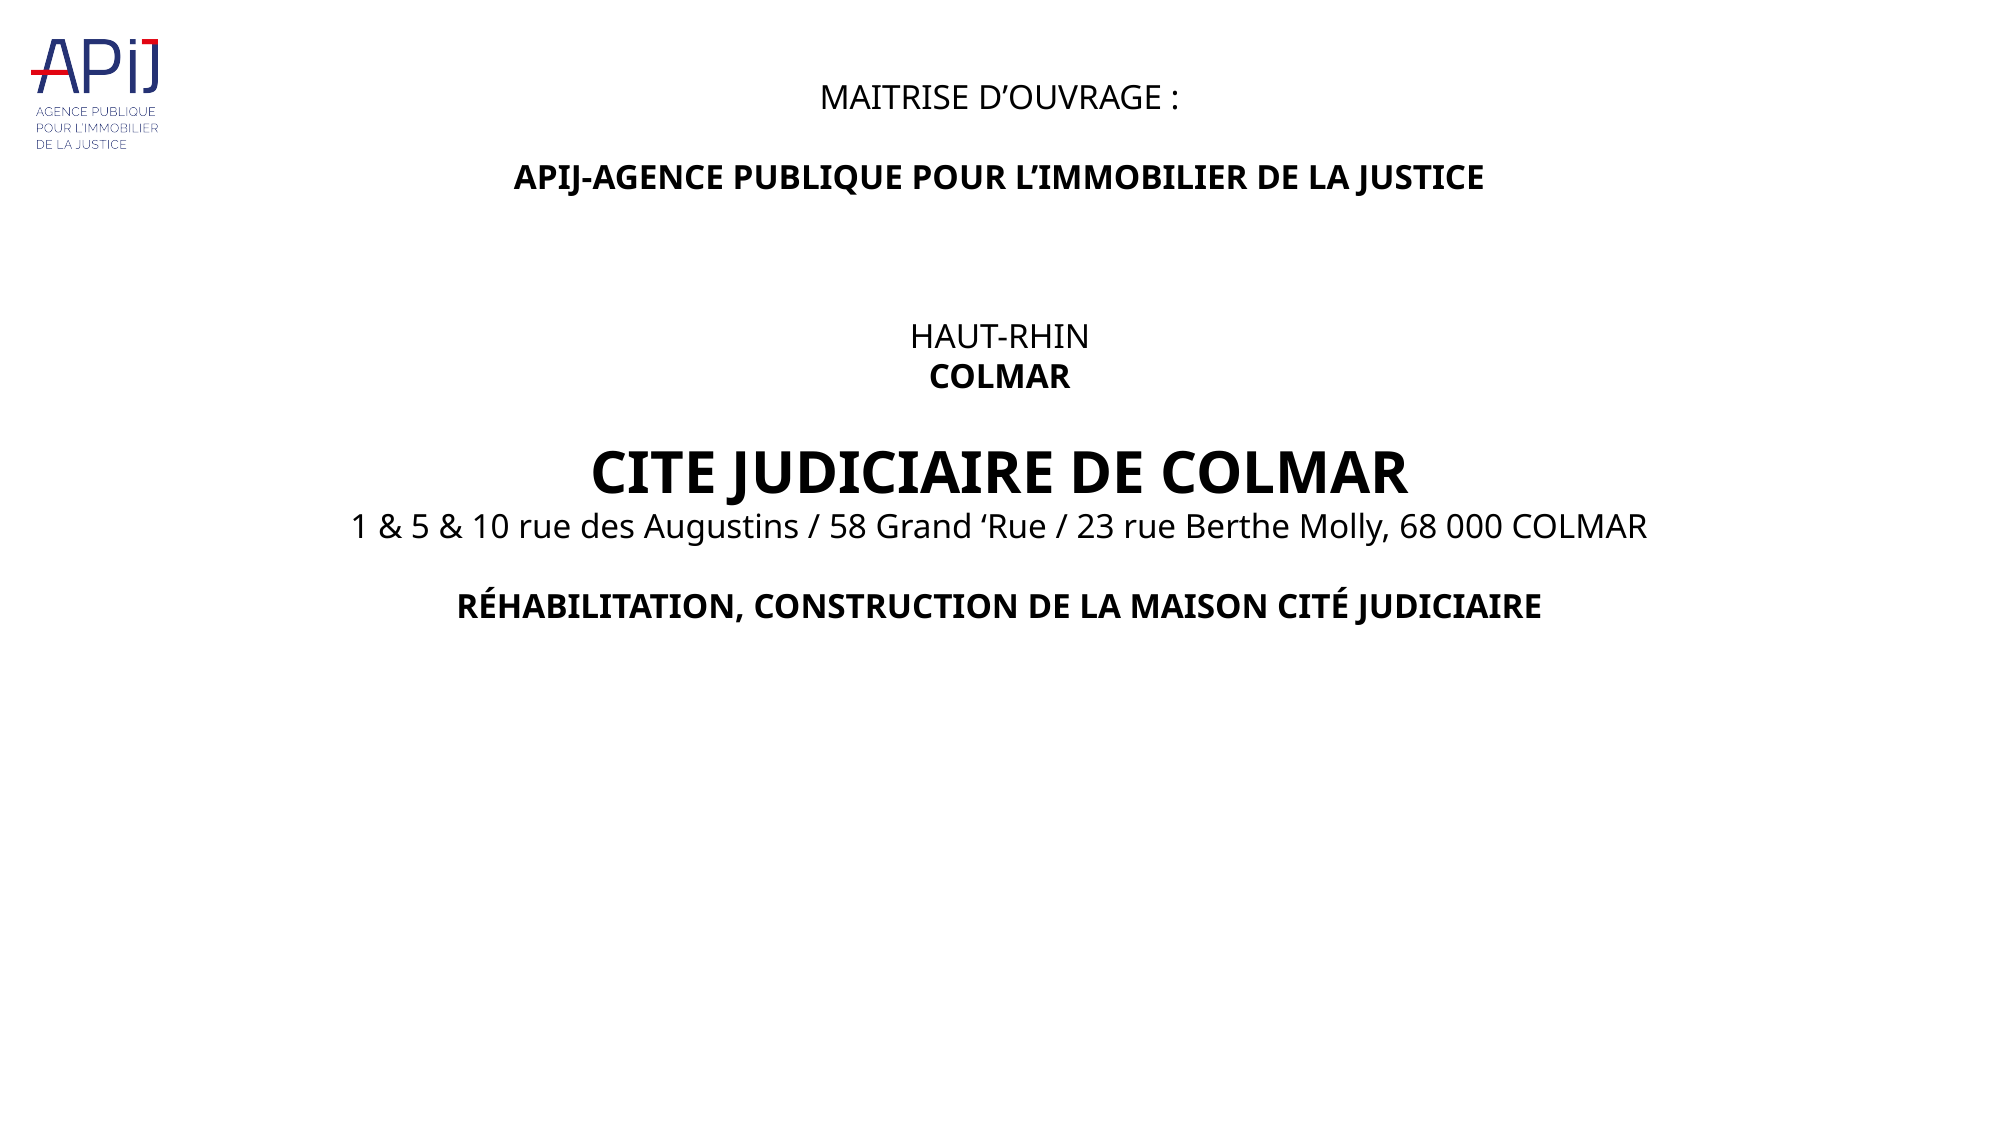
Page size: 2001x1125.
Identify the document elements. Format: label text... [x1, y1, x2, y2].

picture [31, 39, 158, 149]
text_box MAITRISE D’OUVRAGE : APIJ-AGENCE PUBLIQUE POUR L’IMMOBILIER DE LA JUSTICE HAUT-RHIN COLMAR CITE JUDICIAIRE DE COLMAR 1 & 5 & 10 rue des Augustins / 58 Grand ‘Rue / 23 rue Berthe Molly, 68 000 COLMAR RÉHABILITATION, CONSTRUCTION DE LA MAISON CITÉ JUDICIAIRE [173, 68, 1827, 718]
